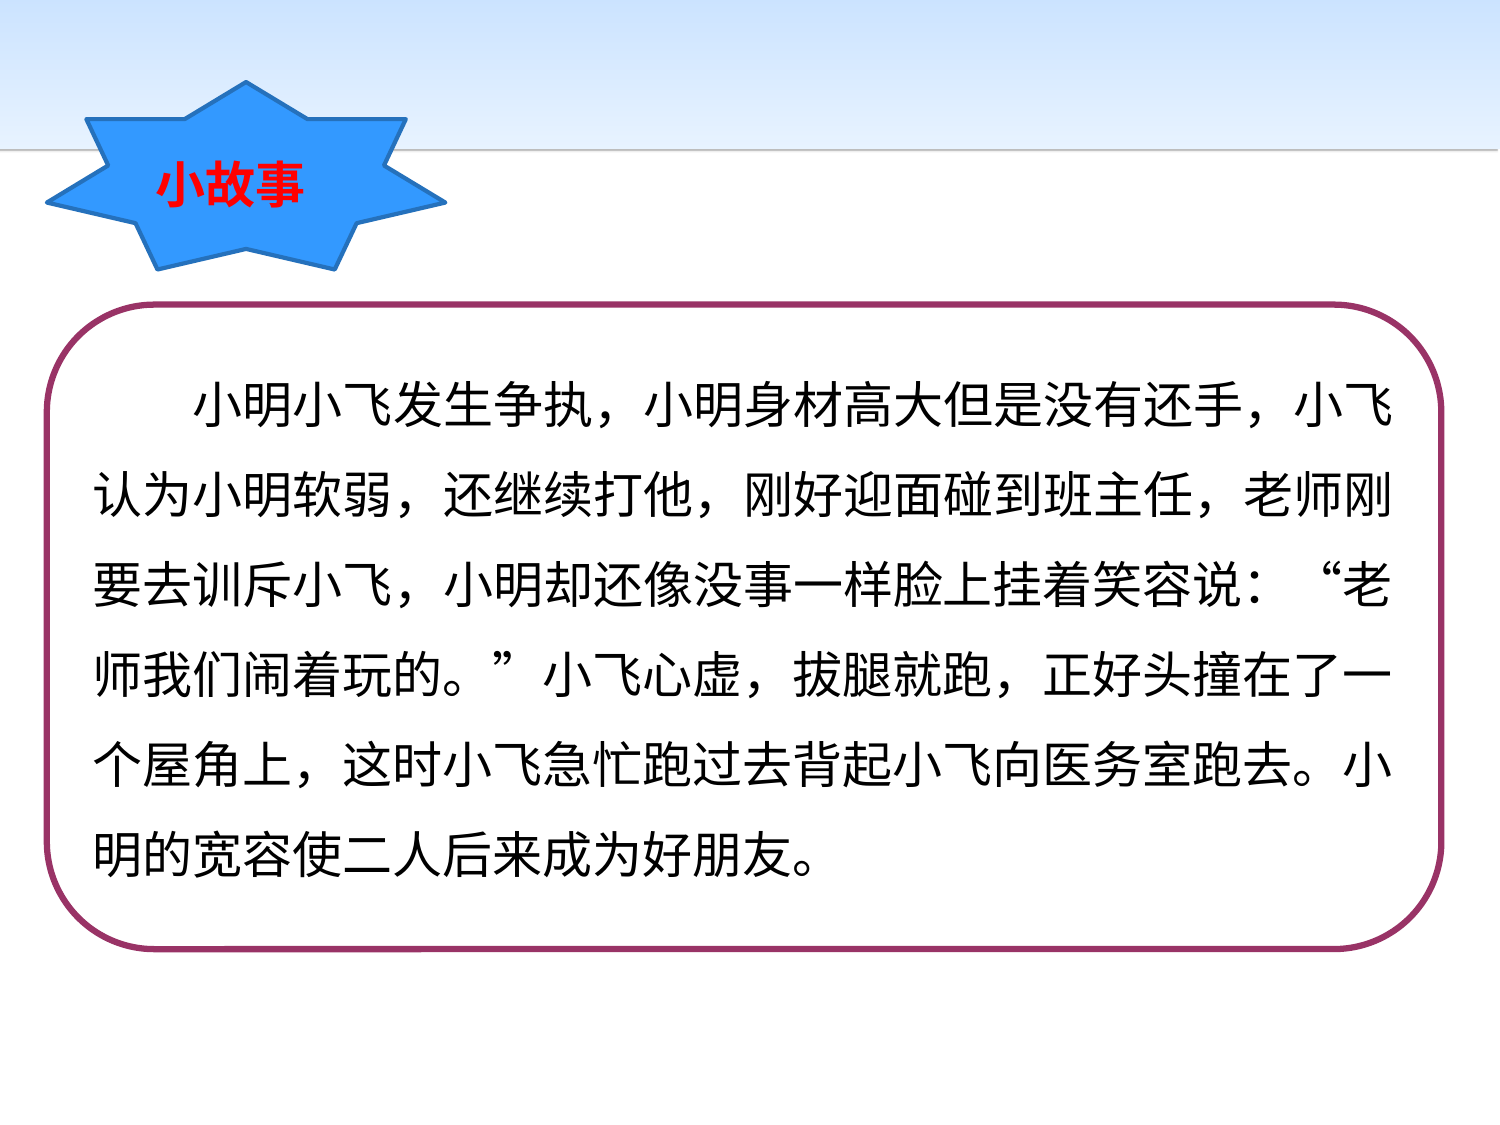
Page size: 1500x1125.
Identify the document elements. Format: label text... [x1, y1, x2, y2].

text_box 小明小飞发生争执，小明身材高大但是没有还手，小飞认为小明软弱，还继续打他，刚好迎面碰到班主任，老师刚要去训斥小飞，小明却还像没事一样脸上挂着笑容说：“老师我们闹着玩的。”小飞心虚，拔腿就跑，正好头撞在了一个屋角上，这时小飞急忙跑过去背起小飞向医务室跑去。小明的宽容使二人后来成为好朋友。 [46, 304, 1442, 950]
text_box [44, 80, 408, 272]
text_box 小故事 [140, 146, 478, 221]
